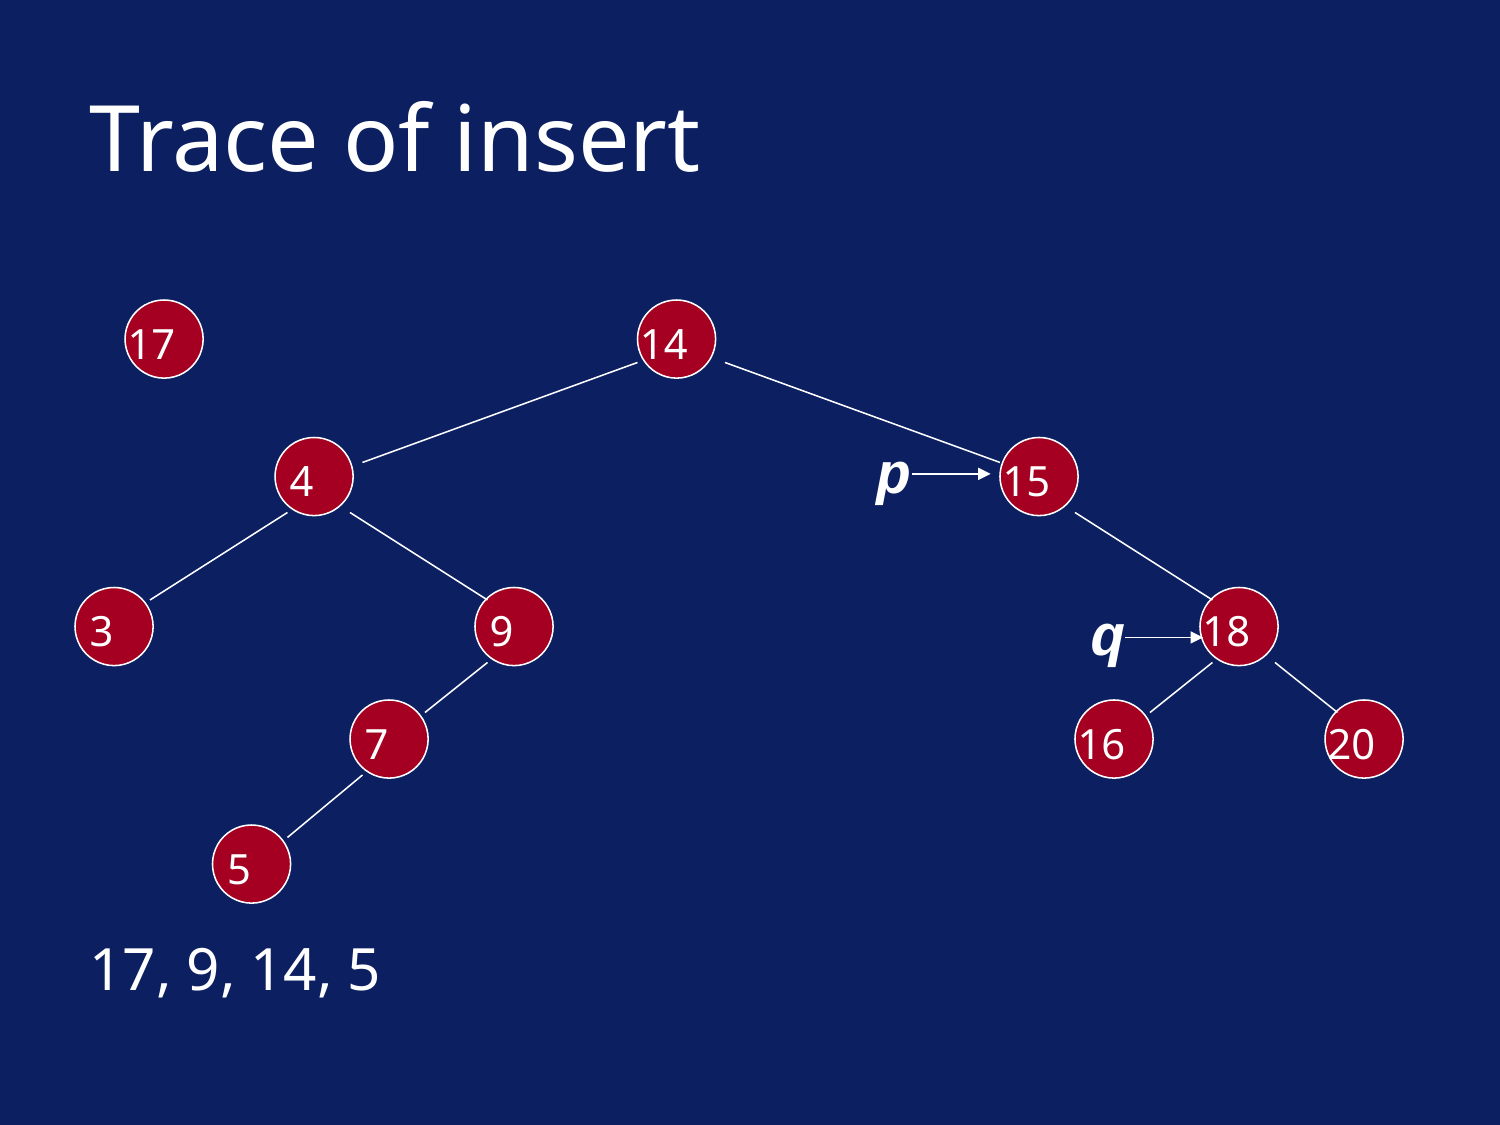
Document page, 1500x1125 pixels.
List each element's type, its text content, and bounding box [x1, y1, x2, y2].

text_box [854, 427, 991, 506]
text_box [362, 362, 638, 463]
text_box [1062, 699, 1154, 789]
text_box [1149, 662, 1213, 713]
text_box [262, 437, 354, 526]
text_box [1074, 512, 1213, 601]
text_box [624, 299, 716, 389]
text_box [724, 362, 1001, 463]
title Trace of insert [74, 59, 1425, 210]
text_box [1312, 699, 1404, 789]
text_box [337, 699, 429, 789]
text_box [62, 587, 154, 676]
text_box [1274, 662, 1338, 713]
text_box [149, 512, 288, 601]
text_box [1207, 587, 1279, 676]
list 17, 9, 14, 5 [74, 924, 1425, 1038]
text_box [349, 512, 488, 601]
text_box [424, 662, 488, 713]
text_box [987, 437, 1079, 526]
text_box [199, 824, 291, 914]
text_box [112, 299, 204, 389]
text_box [462, 587, 554, 676]
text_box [287, 774, 363, 838]
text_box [1068, 589, 1204, 669]
